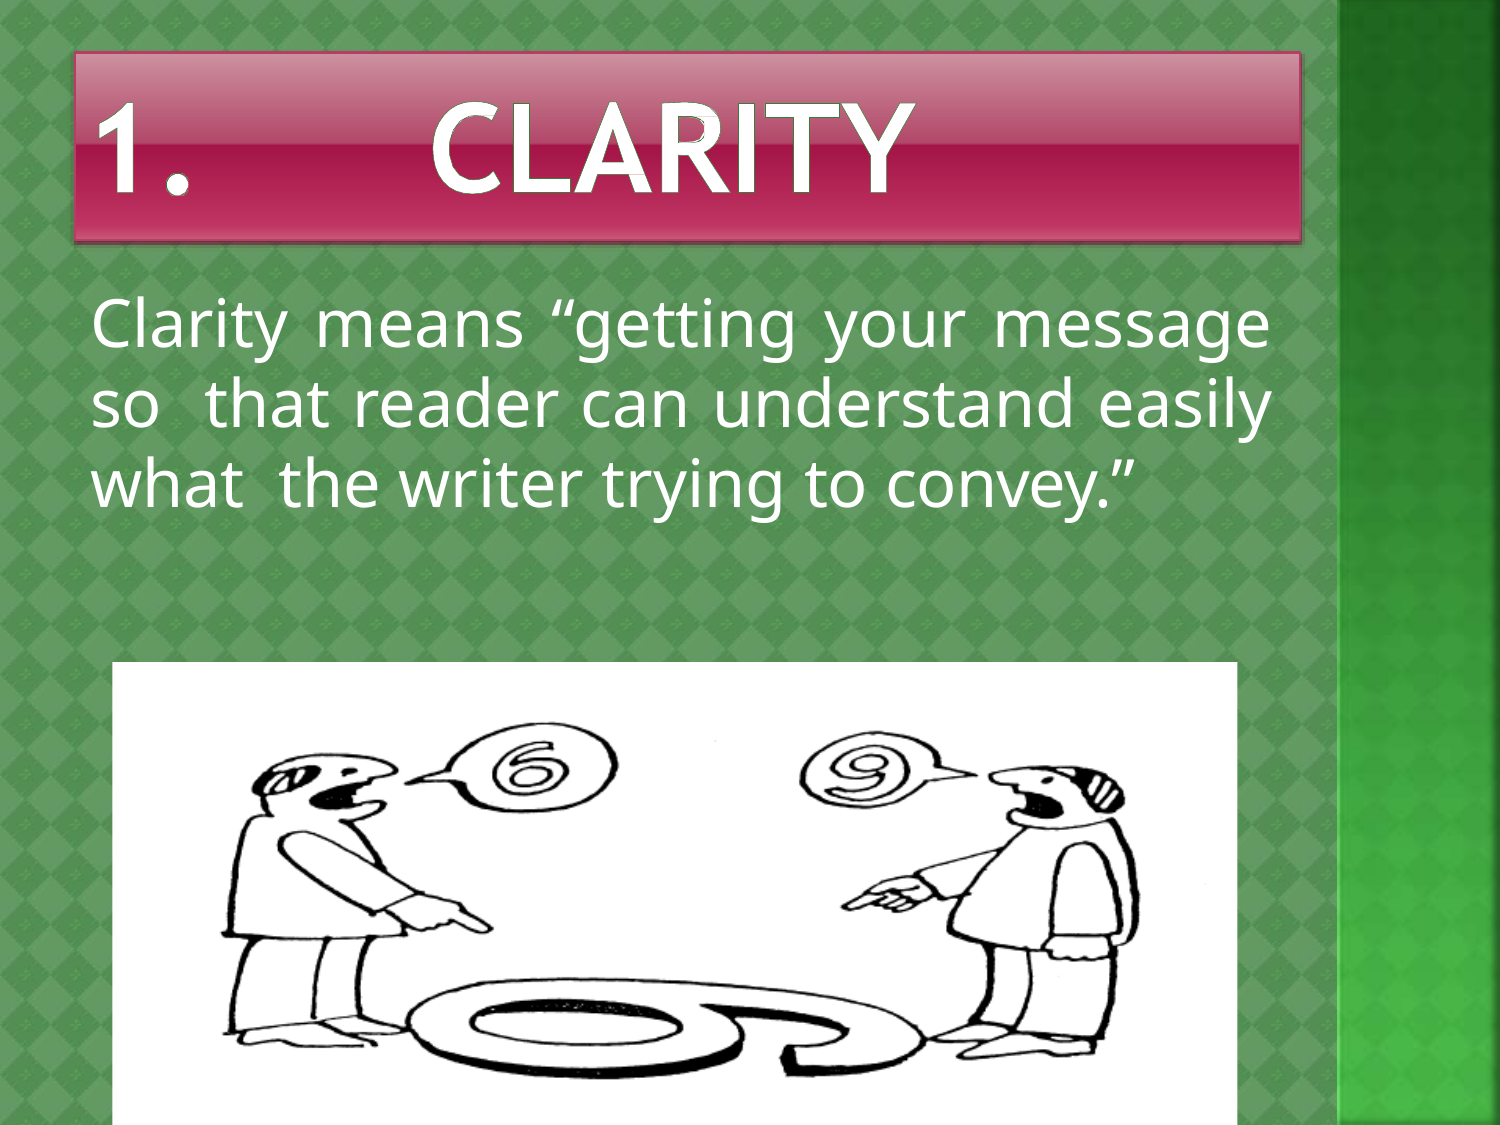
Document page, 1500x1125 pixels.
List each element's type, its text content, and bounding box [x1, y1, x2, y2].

text_box [513, 103, 570, 193]
text_box [573, 101, 653, 193]
title Clarity means “getting your message so that reader can understand easily what the writer trying to convey.” [87, 278, 1274, 521]
text_box [112, 662, 1238, 1125]
text_box [432, 101, 501, 194]
text_box [661, 102, 731, 193]
text_box [67, 49, 1308, 252]
text_box [75, 52, 1300, 240]
text_box [1337, 0, 1500, 1125]
text_box [764, 103, 839, 193]
text_box [0, 0, 1337, 1125]
text_box [166, 173, 189, 196]
text_box [840, 103, 917, 193]
text_box [738, 103, 755, 193]
text_box [99, 102, 134, 193]
